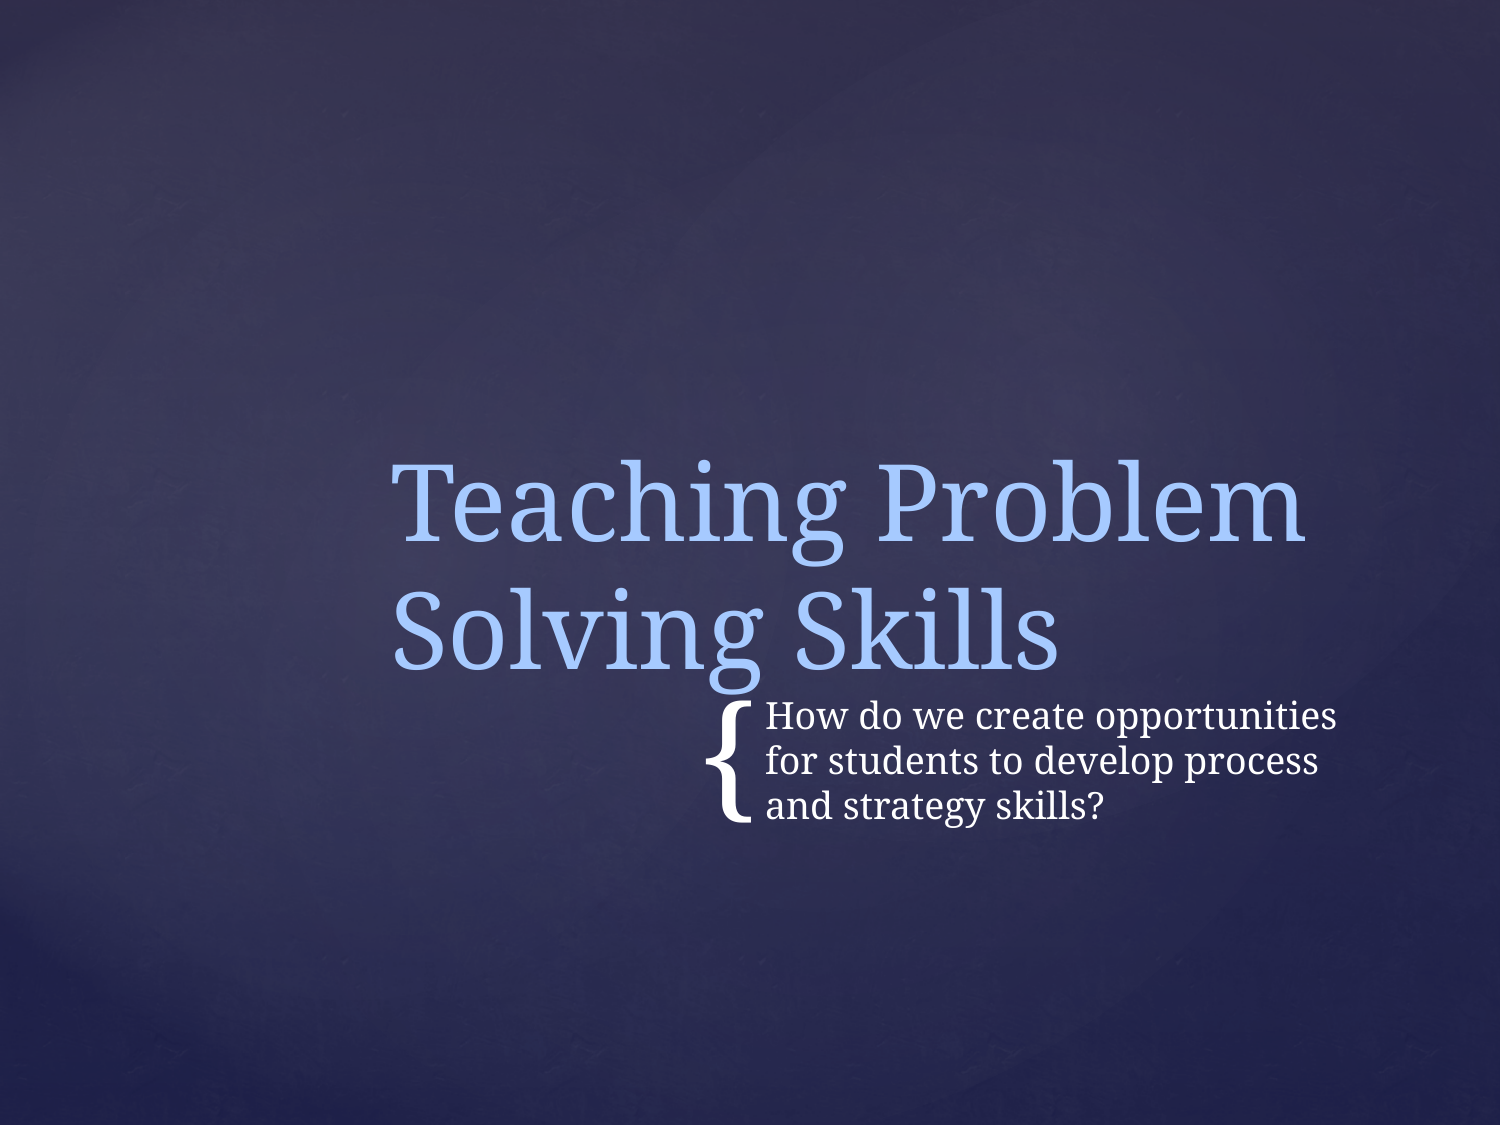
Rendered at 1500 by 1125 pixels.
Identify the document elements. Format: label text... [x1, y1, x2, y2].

list How do we create opportunities for students to develop process and strategy skills? [750, 700, 1363, 820]
title Teaching Problem Solving Skills [375, 312, 1365, 698]
